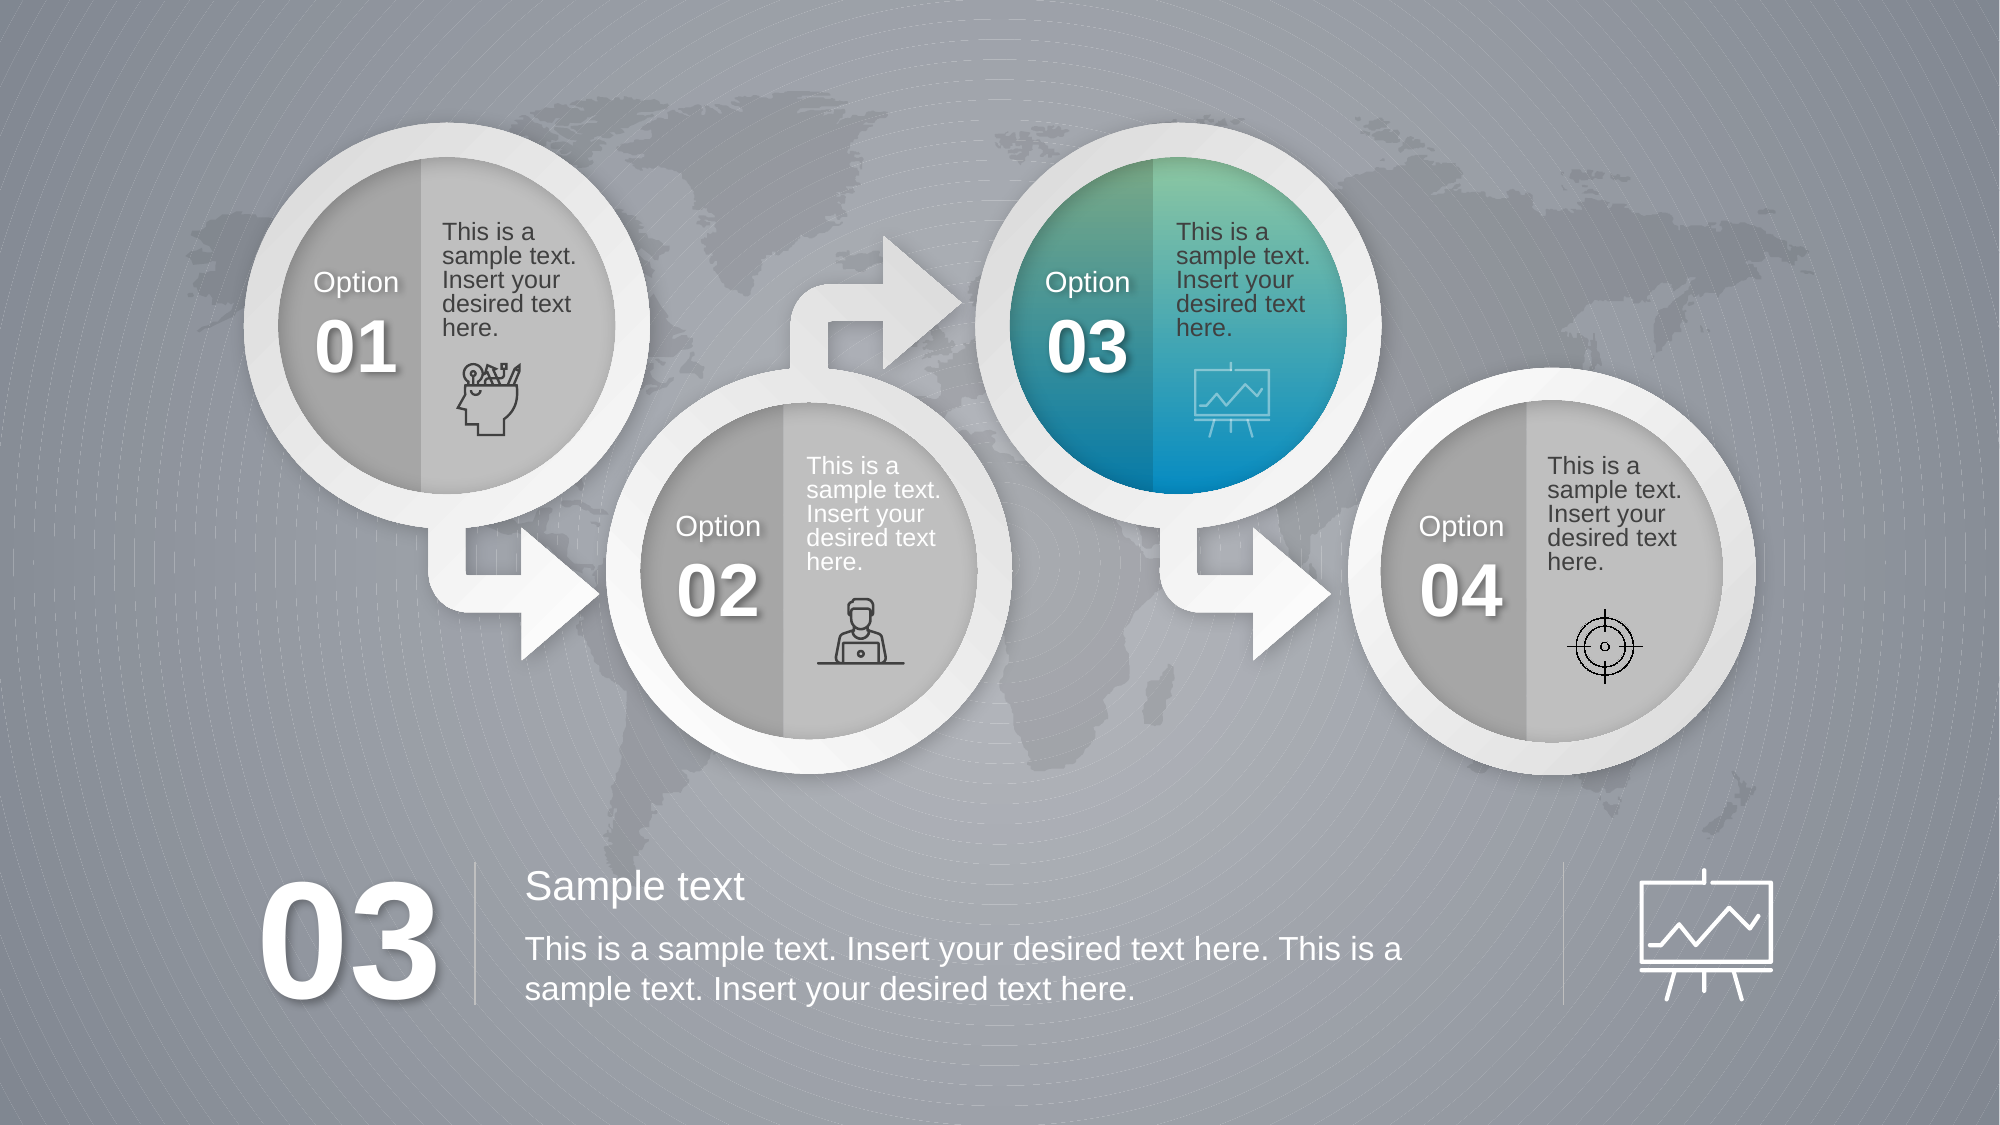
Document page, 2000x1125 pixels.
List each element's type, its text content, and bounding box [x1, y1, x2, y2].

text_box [455, 362, 521, 437]
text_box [184, 90, 1815, 888]
text_box 03 [241, 899, 457, 1040]
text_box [816, 597, 905, 665]
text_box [1193, 361, 1271, 438]
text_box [509, 850, 1516, 1017]
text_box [1639, 867, 1774, 1002]
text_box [1566, 608, 1644, 685]
